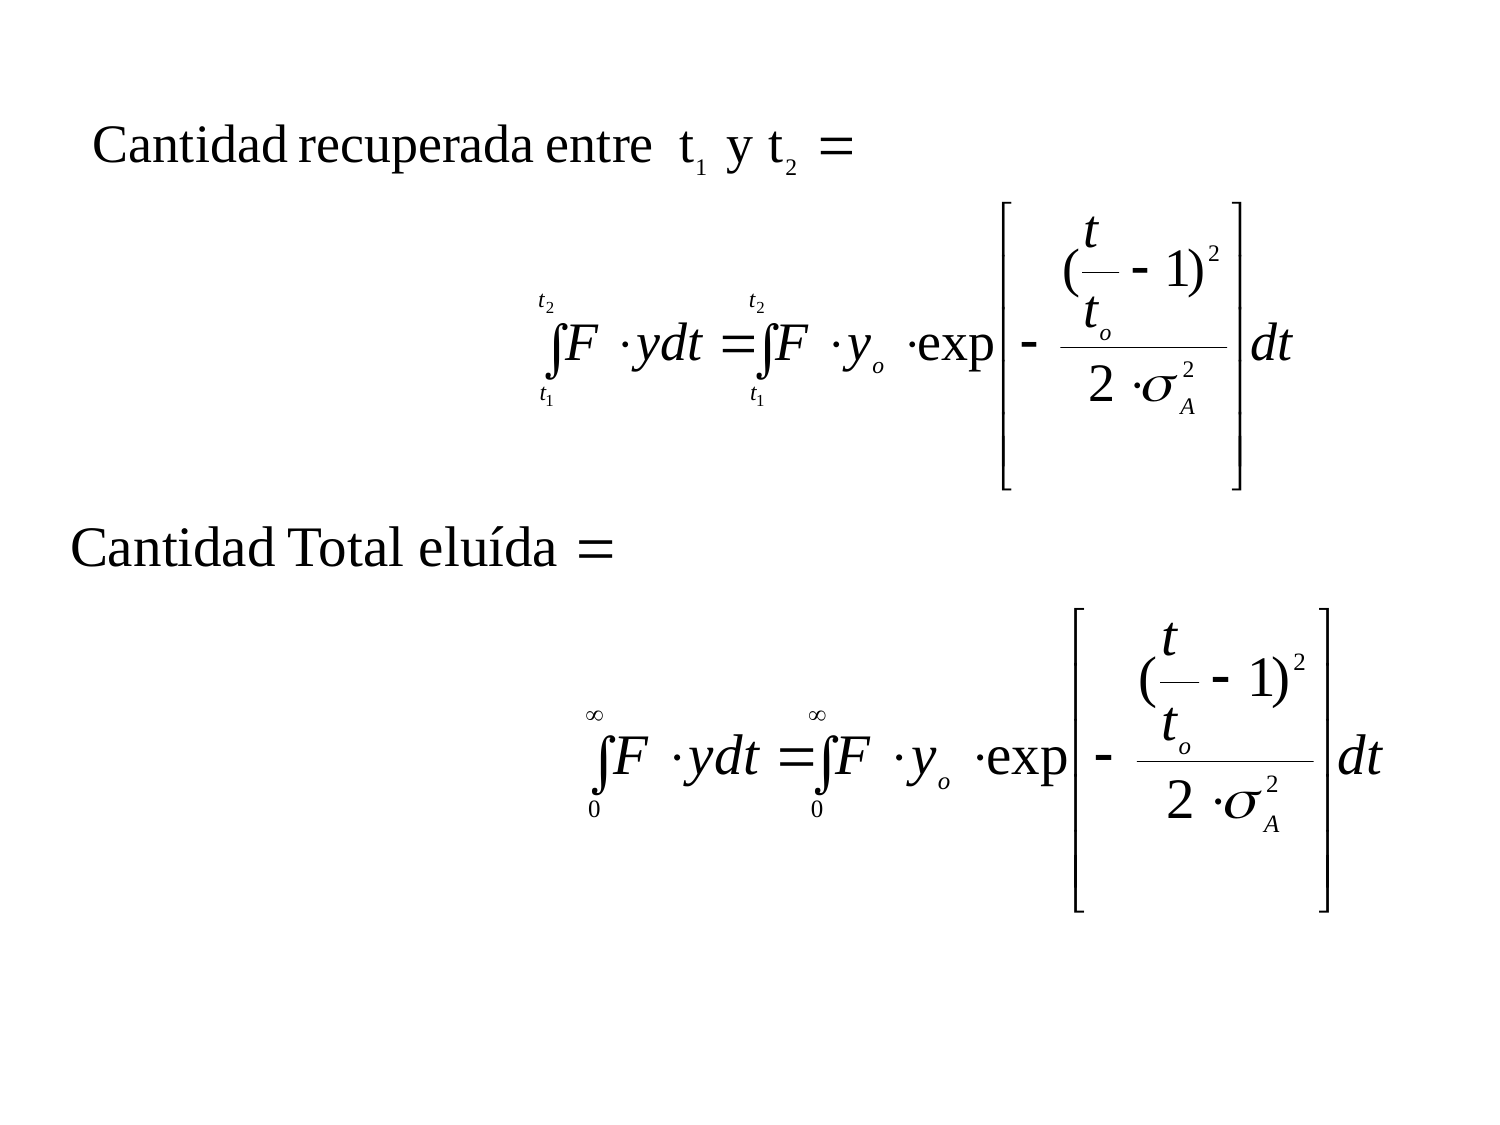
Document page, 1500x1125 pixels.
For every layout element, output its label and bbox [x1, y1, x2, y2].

text_box [64, 515, 1393, 924]
text_box [87, 112, 1302, 499]
